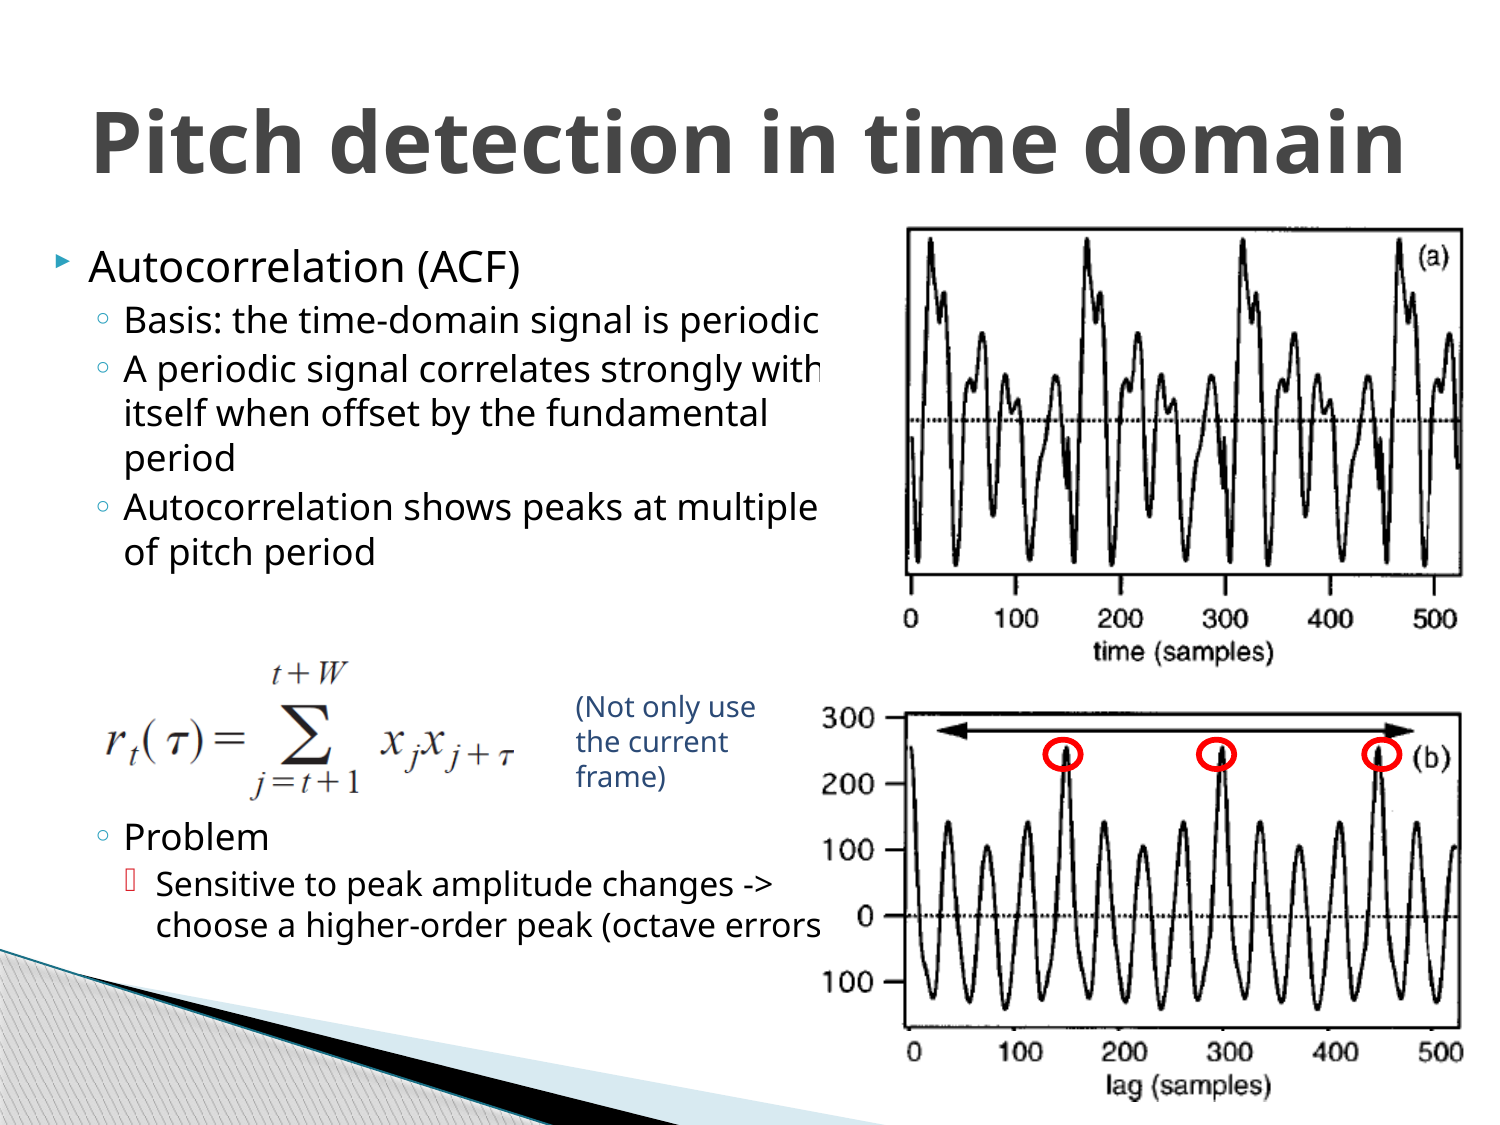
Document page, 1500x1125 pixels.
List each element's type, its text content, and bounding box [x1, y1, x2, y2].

list Autocorrelation (ACF) Basis: the time-domain signal is periodic A periodic signal correlates strongly with itself when offset by the fundamental period Autocorrelation shows peaks at multiples of pitch period Problem Sensitive to peak amplitude changes -> choose a higher-order peak (octave errors) [23, 231, 814, 1024]
picture [903, 1033, 1471, 1103]
picture [100, 656, 514, 807]
picture [820, 219, 1471, 1031]
text_box (Not only use the current frame) [560, 680, 798, 801]
title Pitch detection in time domain [75, 45, 1425, 233]
